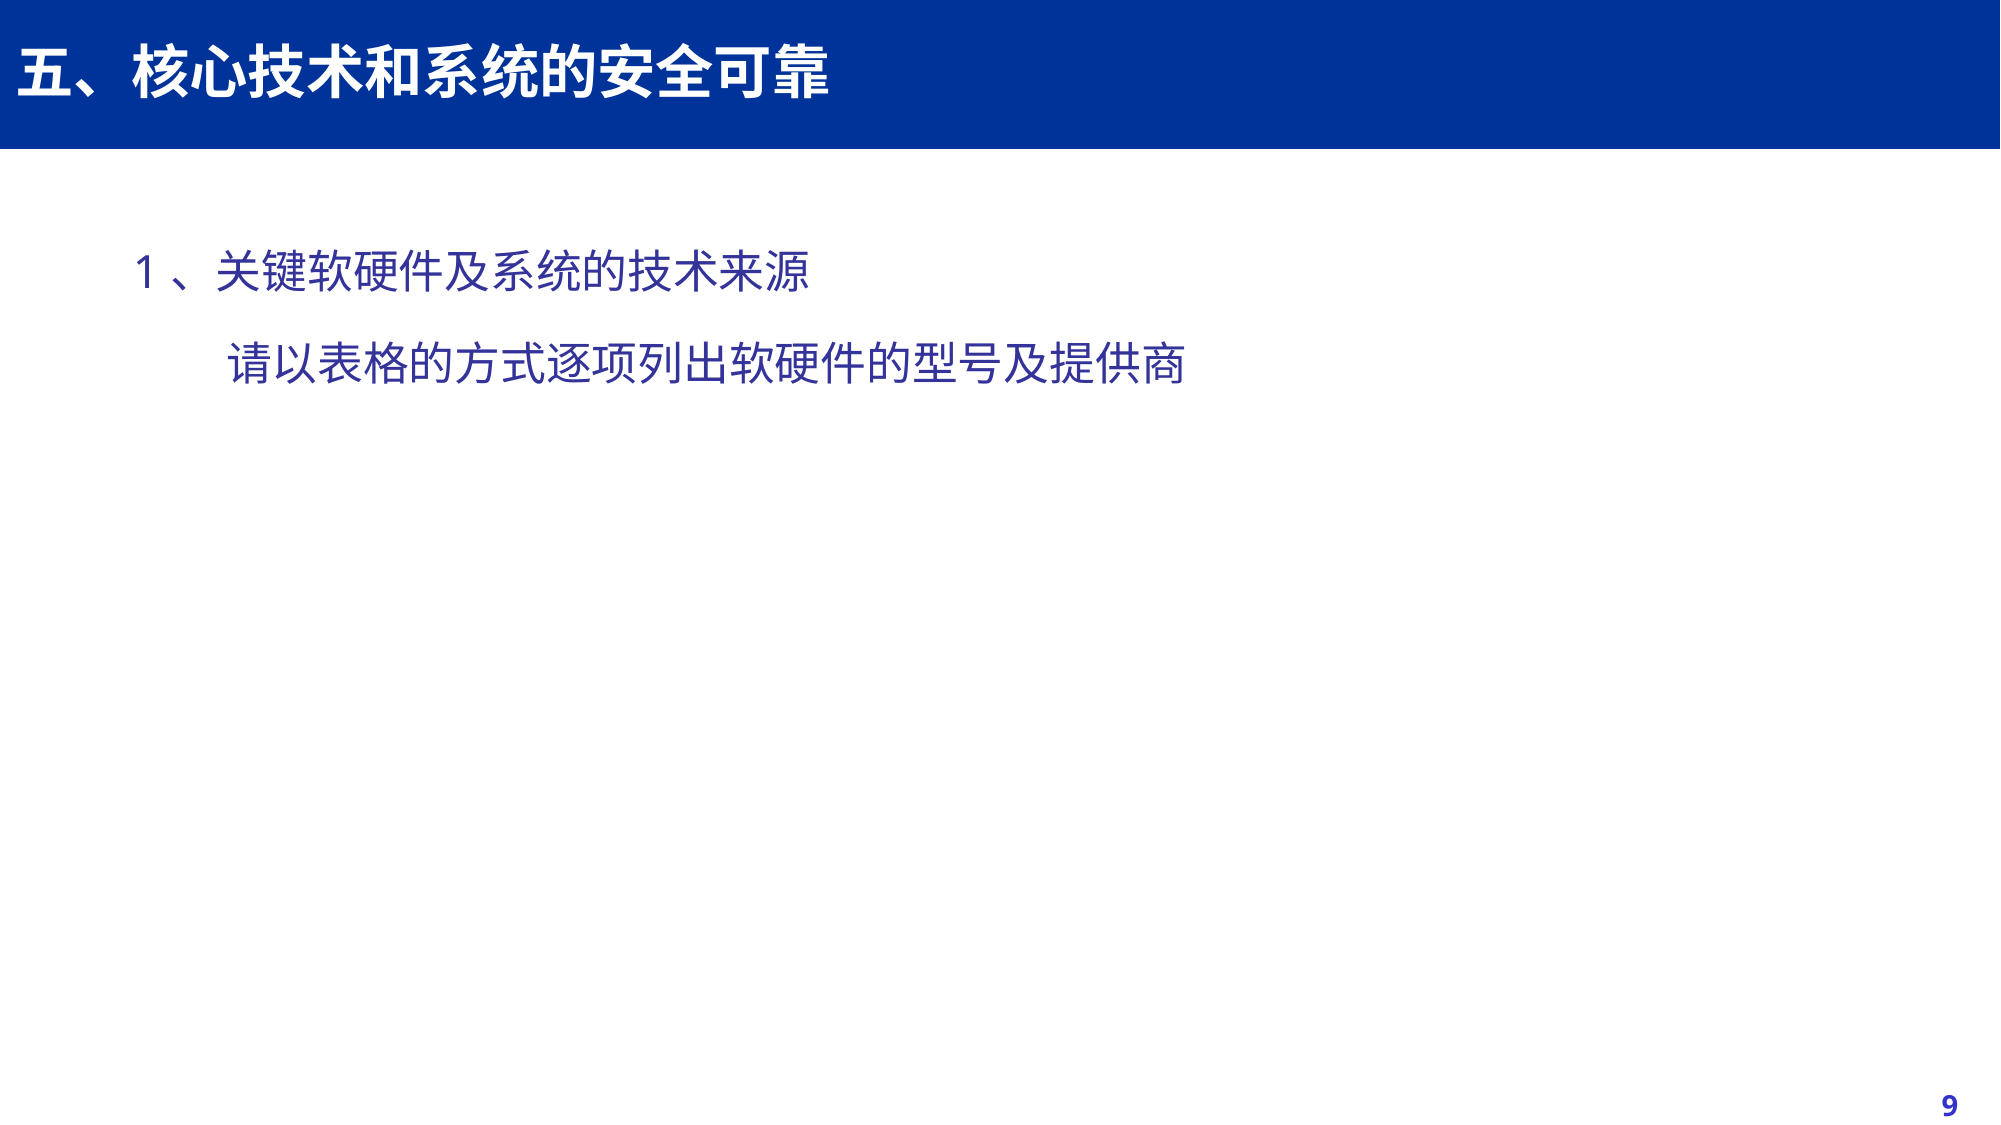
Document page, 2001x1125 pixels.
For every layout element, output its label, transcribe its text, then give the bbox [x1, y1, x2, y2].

text_box 1、关键软硬件及系统的技术来源 请以表格的方式逐项列出软硬件的型号及提供商 [43, 208, 1851, 397]
title 五、核心技术和系统的安全可靠 [0, 0, 2000, 145]
